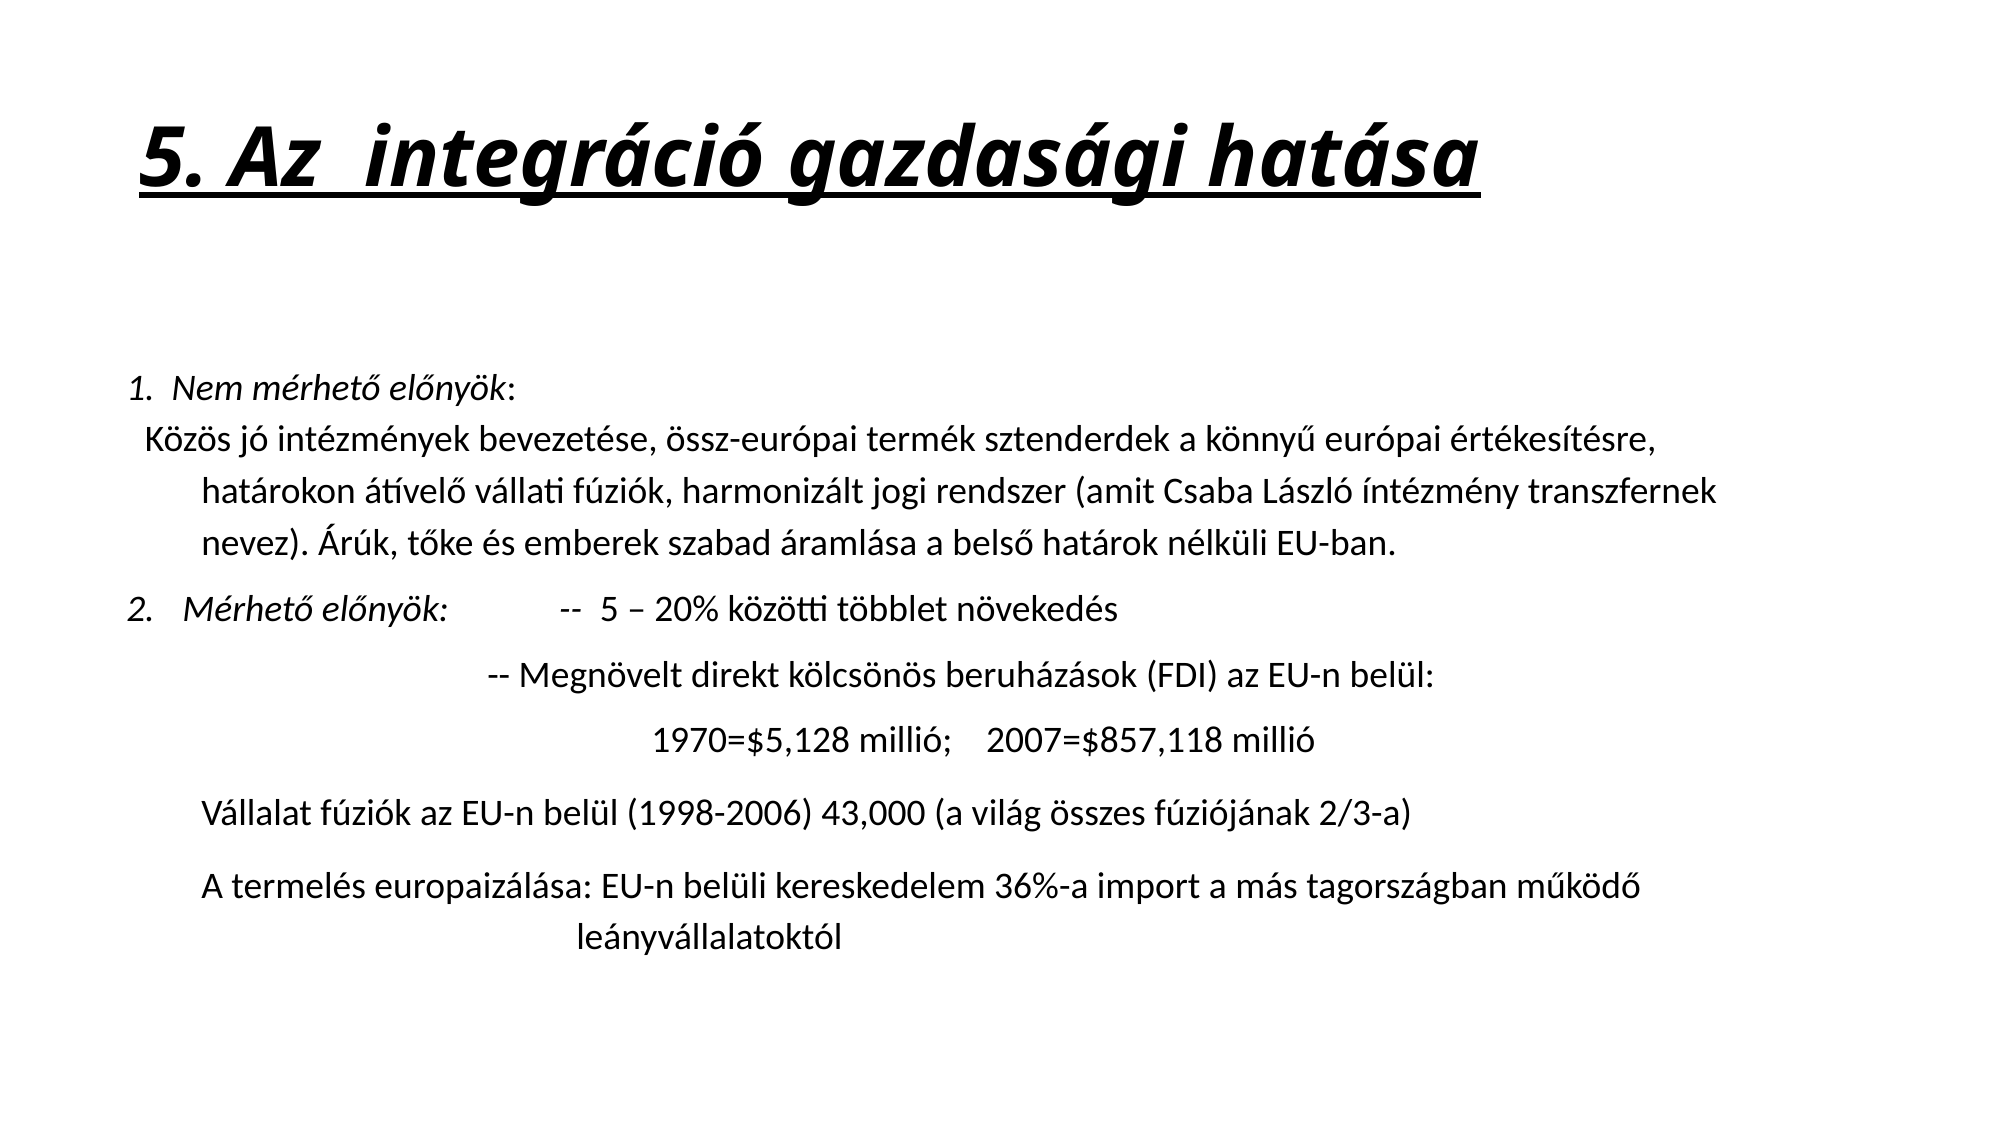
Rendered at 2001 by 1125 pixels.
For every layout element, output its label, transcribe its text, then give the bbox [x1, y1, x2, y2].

title 5. Az integráció gazdasági hatása [124, 59, 1863, 369]
text_box 1. Nem mérhető előnyök: Közös jó intézmények bevezetése, össz-európai termék sztenderdek a könnyű európai értékesítésre, határokon átívelő vállati fúziók, harmonizált jogi rendszer (amit Csaba László íntézmény transzfernek nevez). Árúk, tőke és emberek szabad áramlása a belső határok nélküli EU-ban. Mérhető előnyök: -- 5 – 20% közötti többlet növekedés -- Megnövelt direkt kölcsönös beruházások (FDI) az EU-n belül: 1970=$5,128 millió; 2007=$857,118 millió Vállalat fúziók az EU-n belül (1998-2006) 43,000 (a világ összes fúziójának 2/3-a) A termelés europaizálása: EU-n belüli kereskedelem 36%-a import a más tagországban működő leányvállalatoktól [111, 348, 1815, 965]
